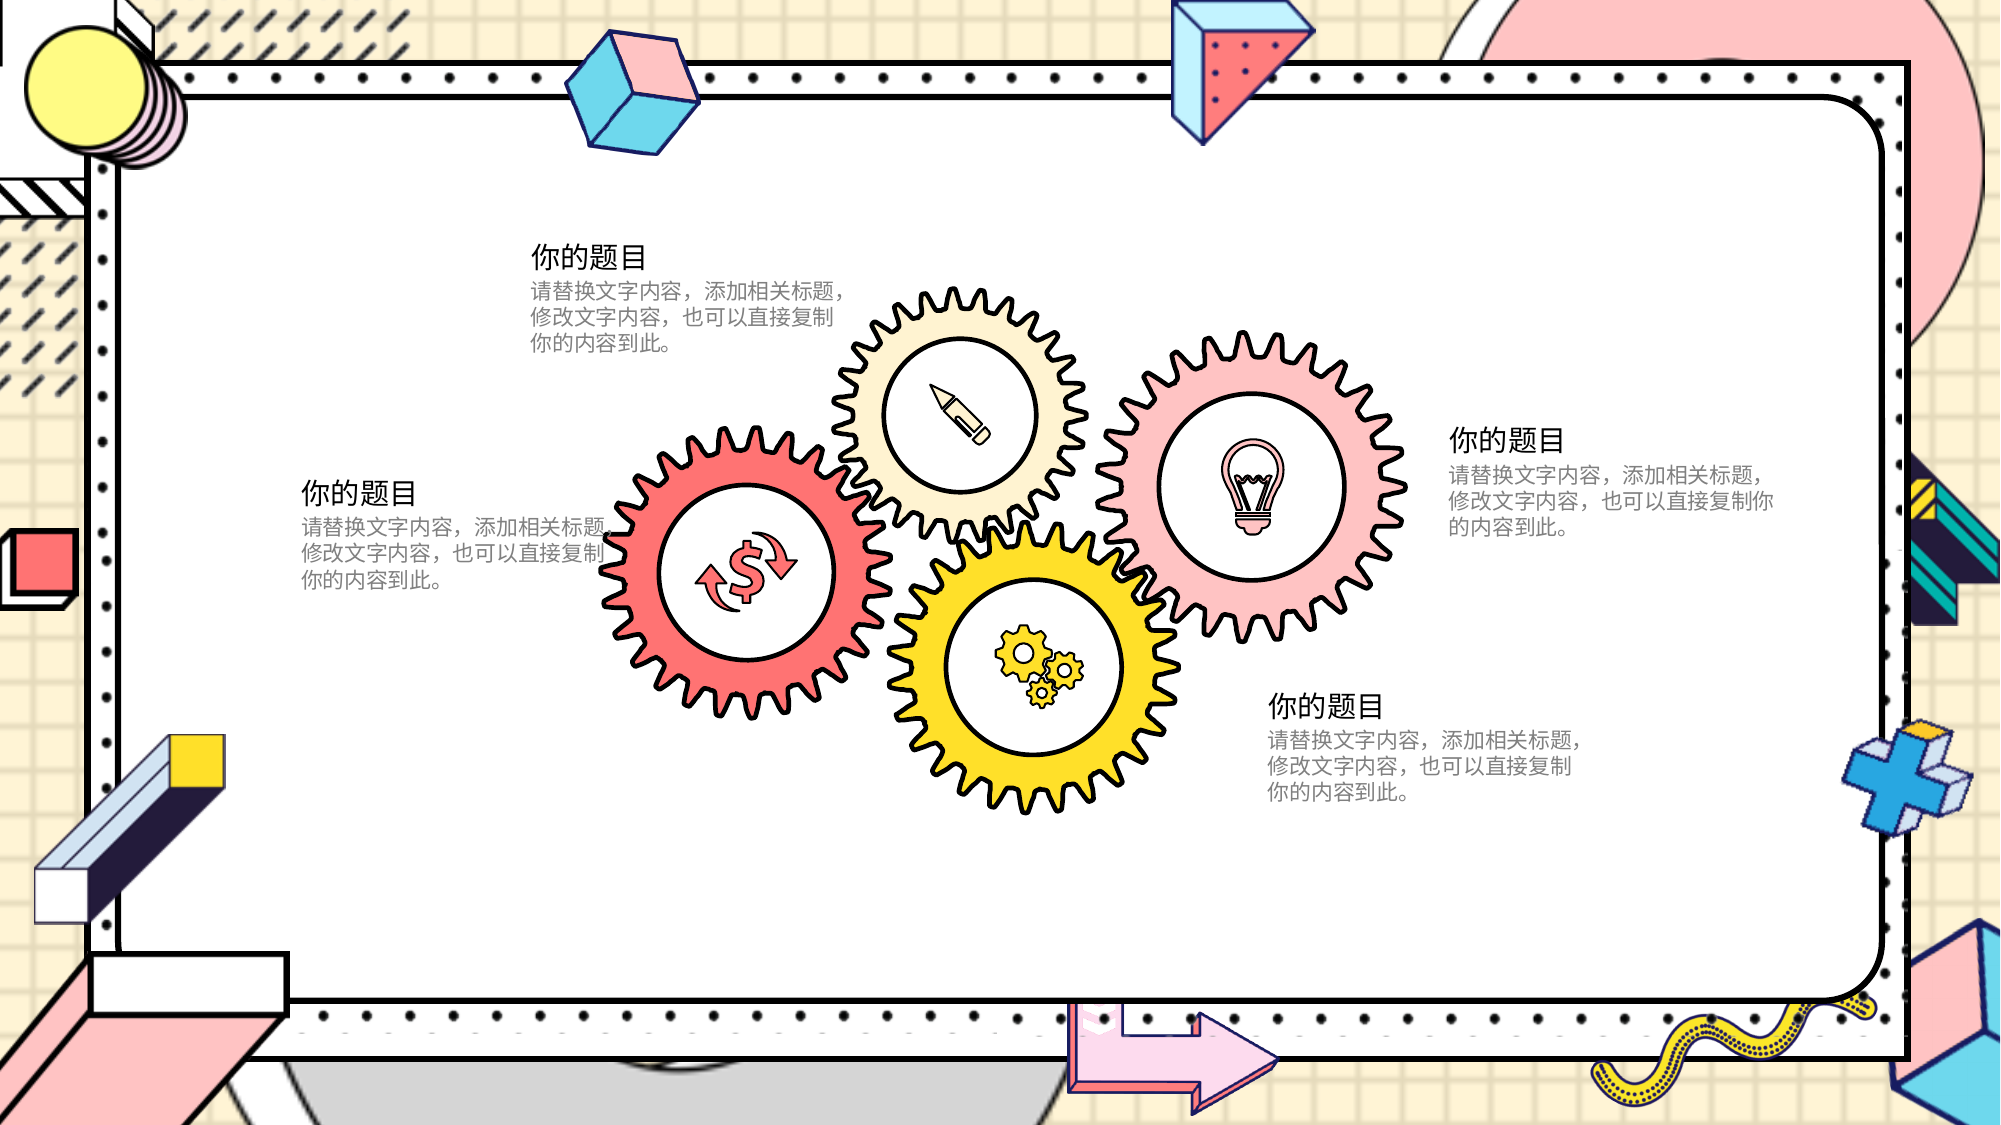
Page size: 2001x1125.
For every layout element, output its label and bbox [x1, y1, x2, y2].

text_box [1097, 332, 1406, 642]
text_box [832, 288, 1087, 543]
text_box [515, 231, 851, 365]
picture [0, 220, 997, 1125]
text_box [888, 522, 1179, 814]
picture [24, 0, 2001, 1125]
text_box [286, 467, 621, 602]
text_box [1434, 415, 1790, 549]
text_box [1253, 680, 1588, 814]
text_box [600, 427, 892, 719]
